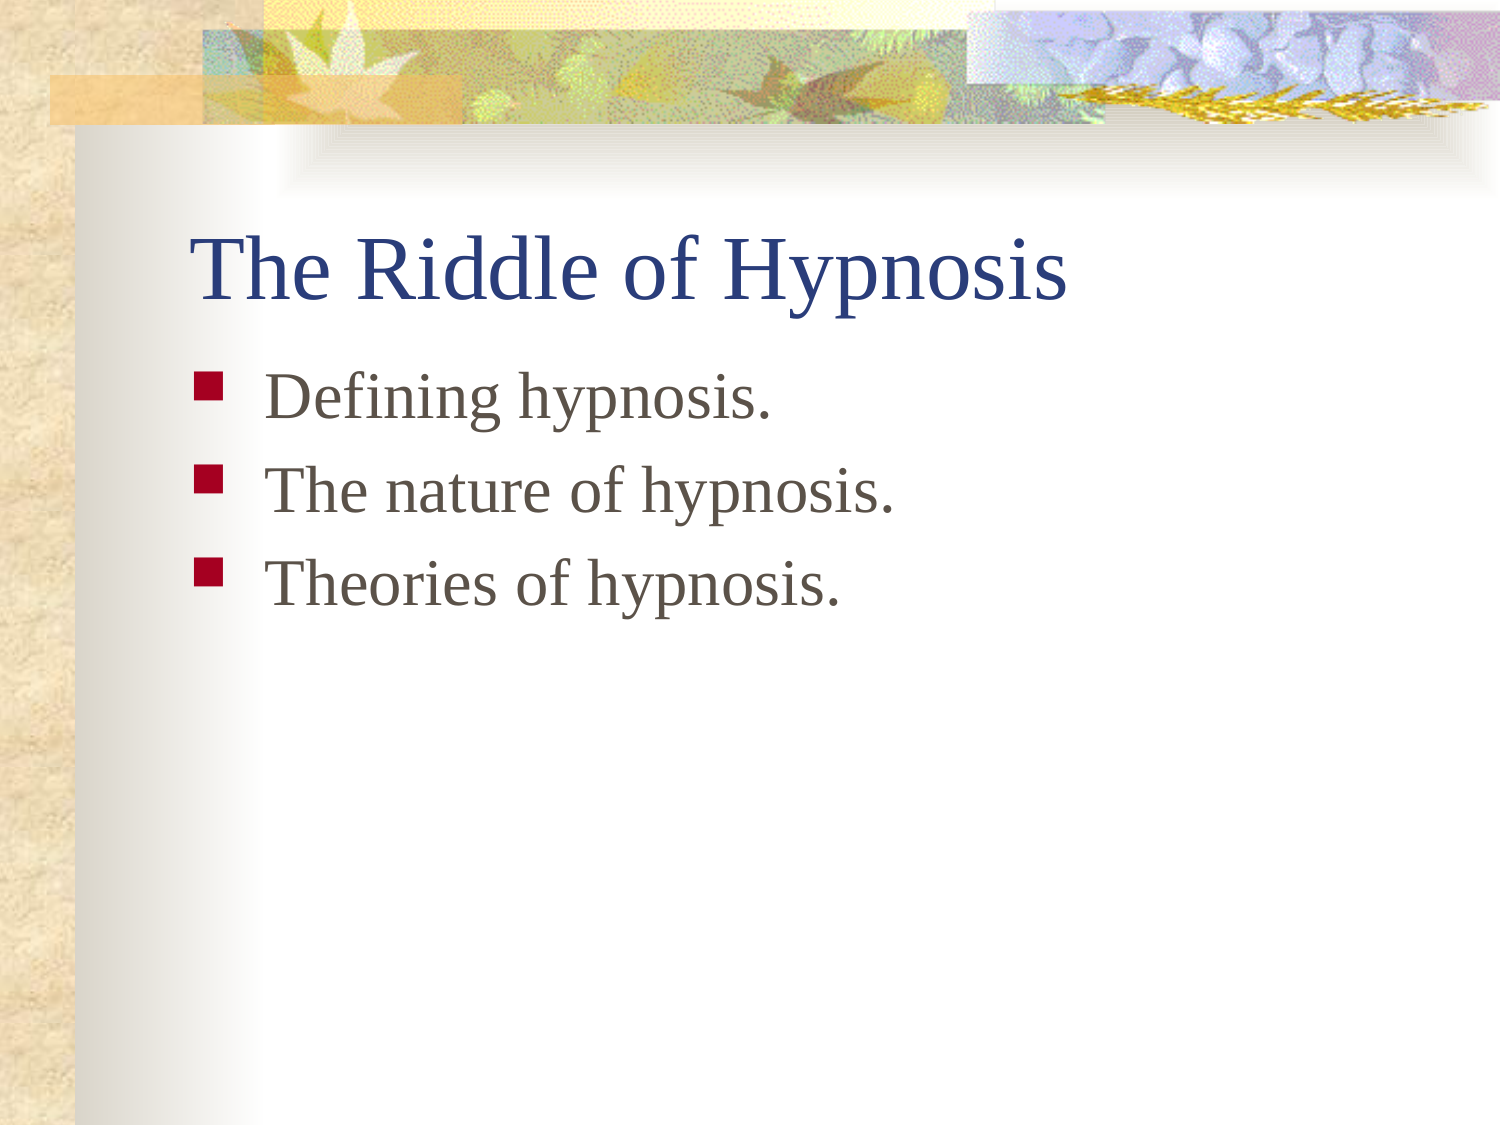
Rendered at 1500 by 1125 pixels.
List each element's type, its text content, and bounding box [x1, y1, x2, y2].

list Defining hypnosis. The nature of hypnosis. Theories of hypnosis. [174, 344, 1450, 1020]
title The Riddle of Hypnosis [174, 137, 1450, 325]
picture [0, 0, 1500, 1125]
